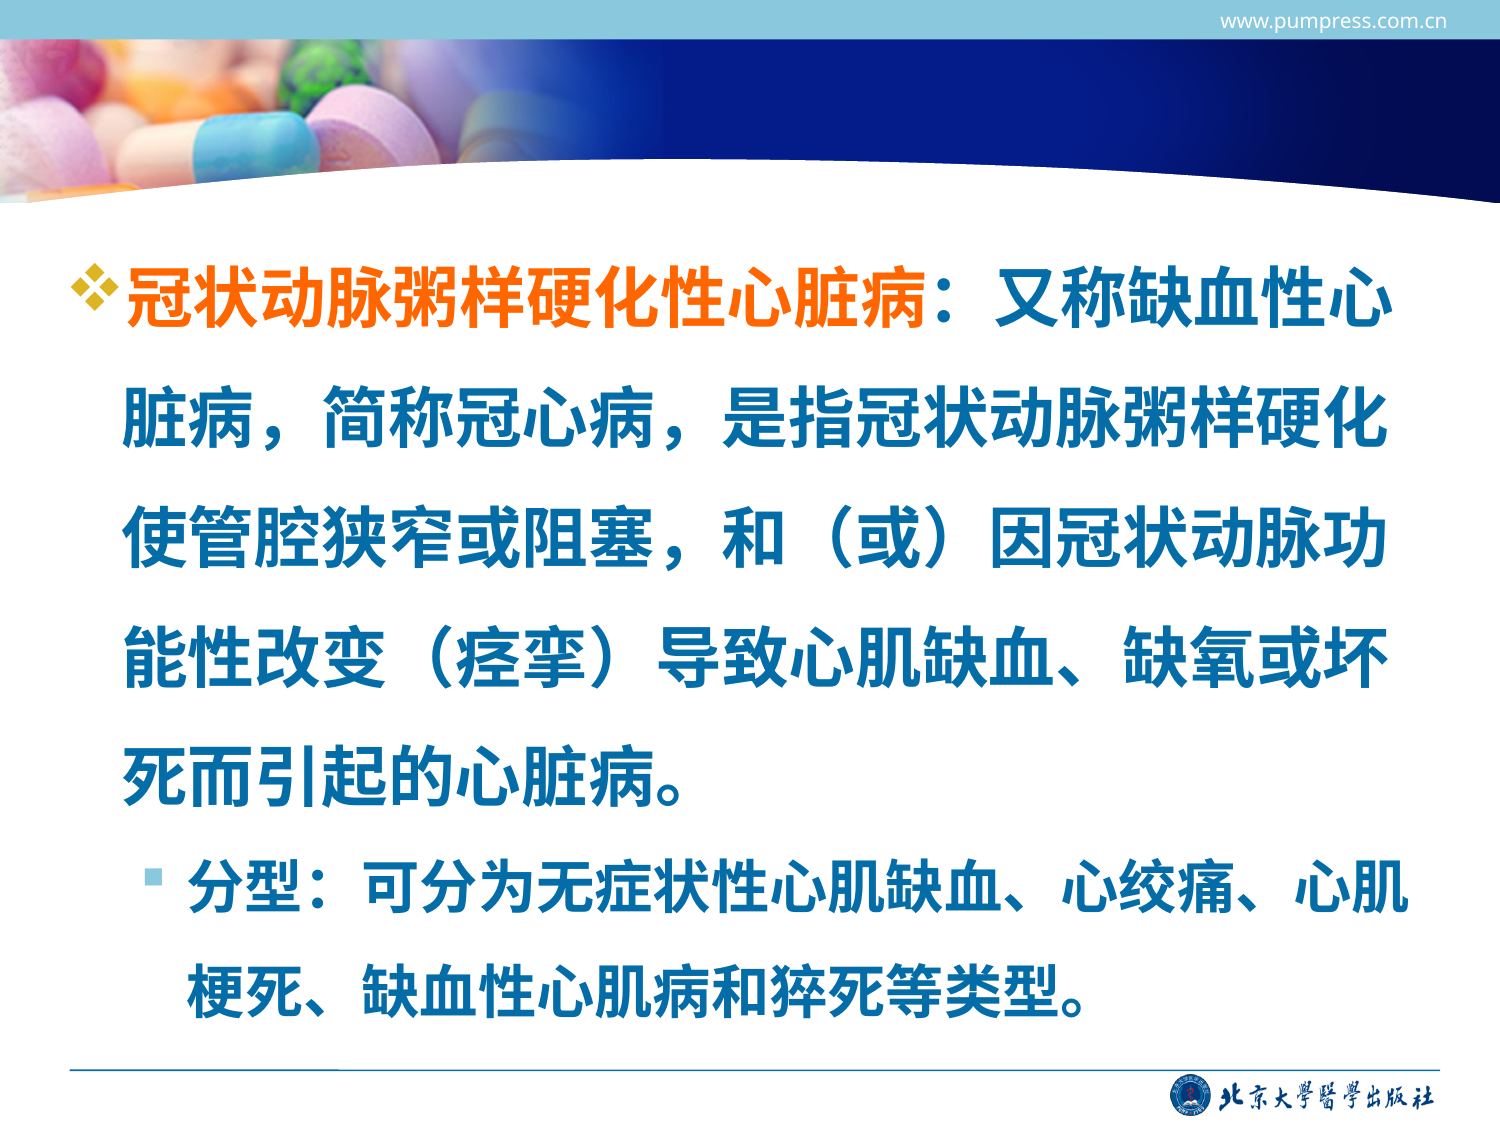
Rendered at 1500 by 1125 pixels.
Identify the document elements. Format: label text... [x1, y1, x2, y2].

picture [0, 40, 1500, 203]
list 冠状动脉粥样硬化性心脏病：又称缺血性心脏病，简称冠心病，是指冠状动脉粥样硬化使管腔狭窄或阻塞，和（或）因冠状动脉功能性改变（痉挛）导致心肌缺血、缺氧或坏死而引起的心脏病。 分型：可分为无症状性心肌缺血、心绞痛、心肌梗死、缺血性心肌病和猝死等类型。 [49, 207, 1463, 1026]
picture [1170, 1074, 1436, 1118]
slide_number www.pumpress.com.cn [1024, 0, 1463, 38]
